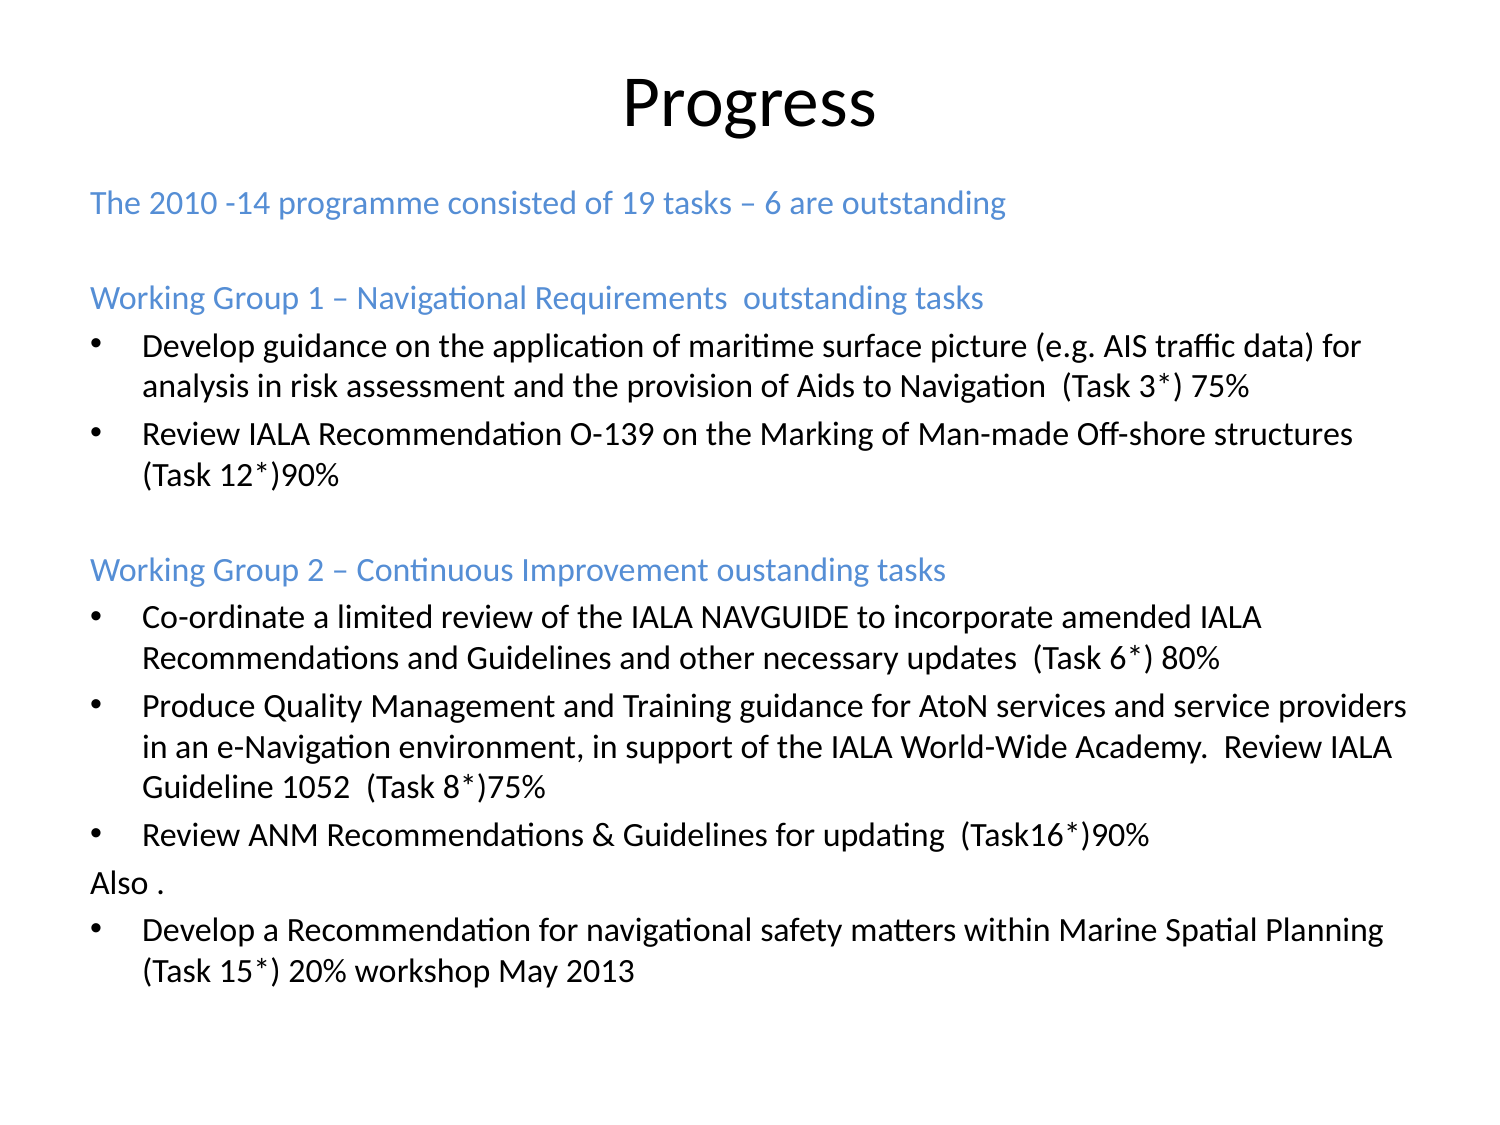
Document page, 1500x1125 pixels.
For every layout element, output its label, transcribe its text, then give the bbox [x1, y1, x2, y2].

title Progress [75, 45, 1425, 149]
list The 2010 -14 programme consisted of 19 tasks – 6 are outstanding Working Group 1 – Navigational Requirements outstanding tasks Develop guidance on the application of maritime surface picture (e.g. AIS traffic data) for analysis in risk assessment and the provision of Aids to Navigation (Task 3*) 75% Review IALA Recommendation O-139 on the Marking of Man-made Off-shore structures (Task 12*)90% Working Group 2 – Continuous Improvement oustanding tasks Co-ordinate a limited review of the IALA NAVGUIDE to incorporate amended IALA Recommendations and Guidelines and other necessary updates (Task 6*) 80% Produce Quality Management and Training guidance for AtoN services and service providers in an e-Navigation environment, in support of the IALA World-Wide Academy. Review IALA Guideline 1052 (Task 8*)75% Review ANM Recommendations & Guidelines for updating (Task16*)90% Also . Develop a Recommendation for navigational safety matters within Marine Spatial Planning (Task 15*) 20% workshop May 2013 [75, 172, 1425, 1005]
